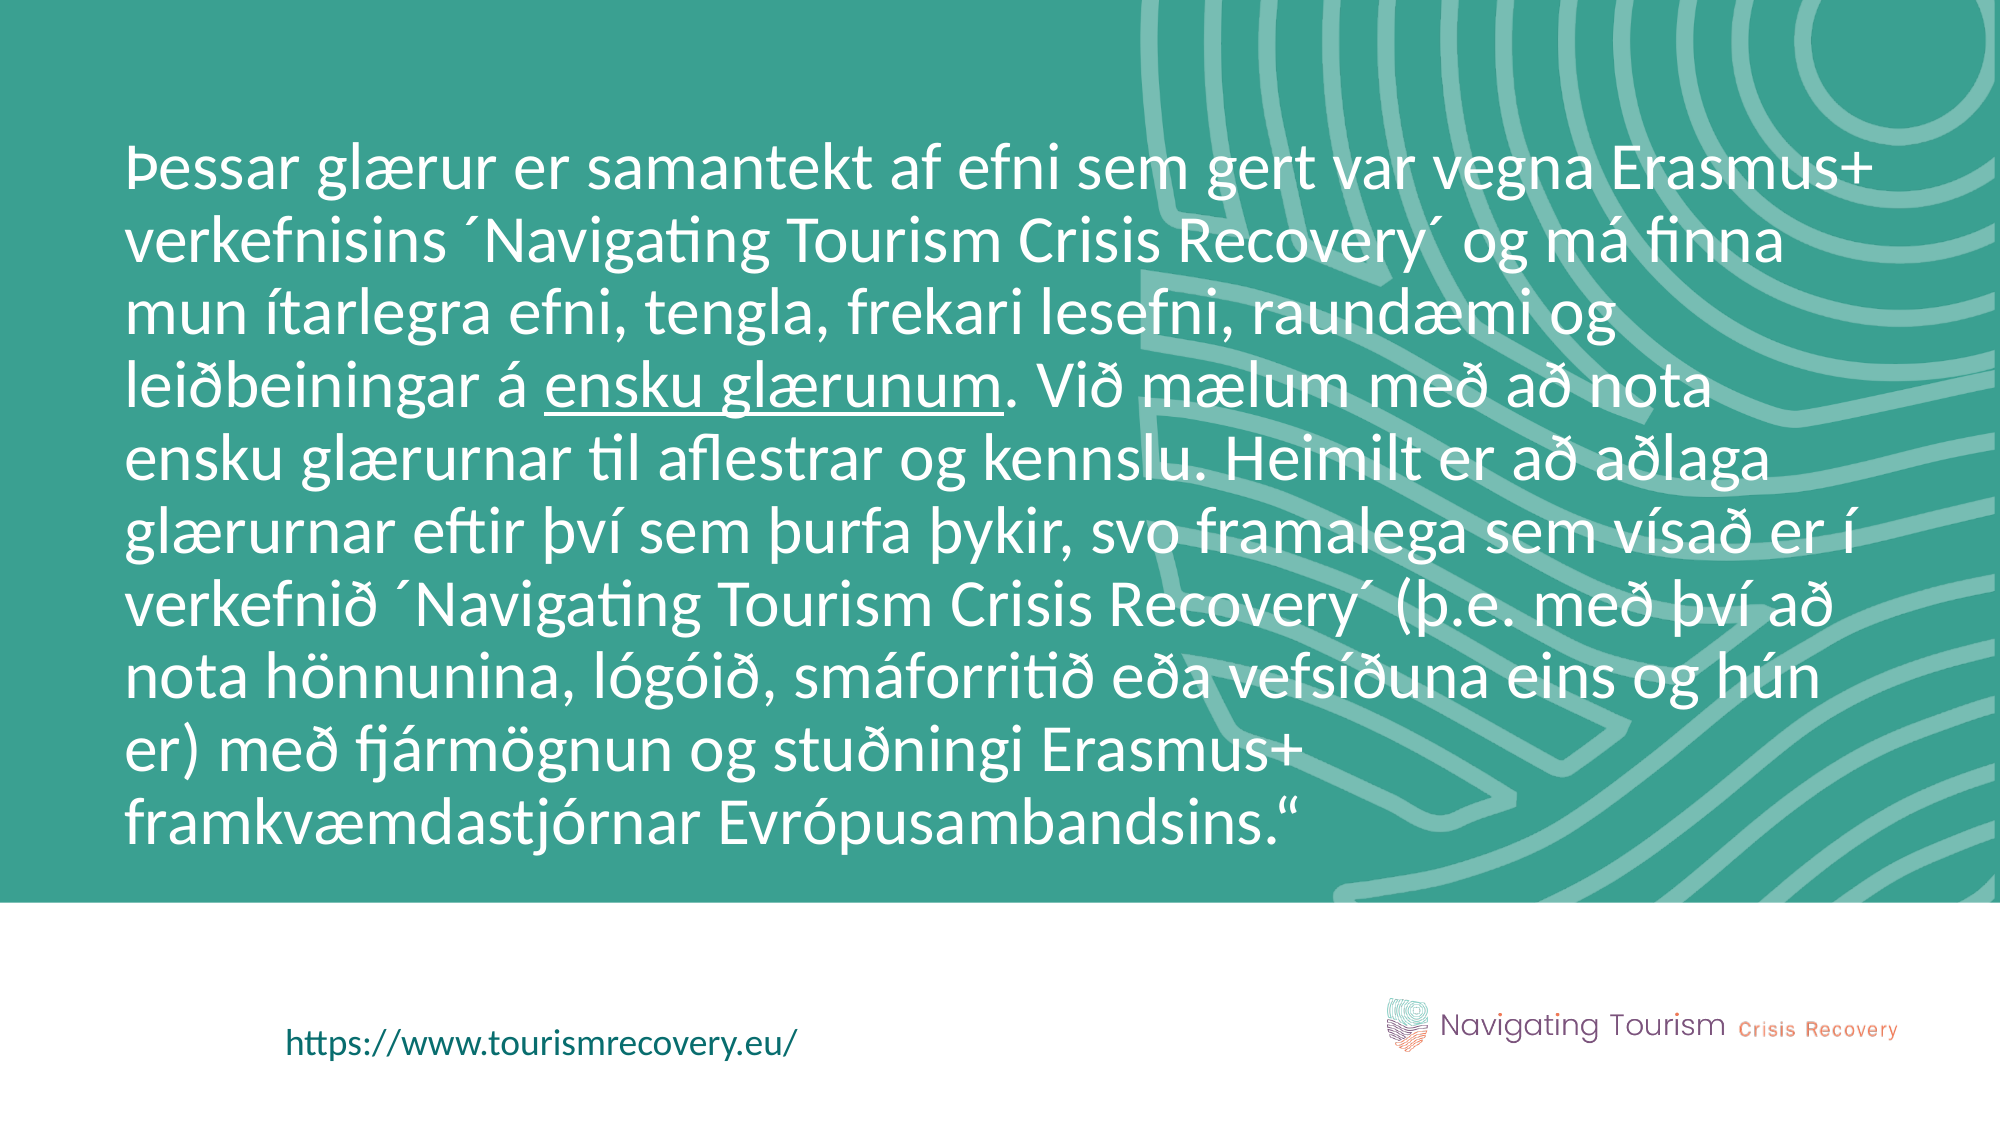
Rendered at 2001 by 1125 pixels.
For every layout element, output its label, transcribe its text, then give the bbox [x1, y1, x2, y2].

picture [1434, 1000, 1899, 1050]
picture [1138, 0, 1995, 903]
list Þessar glærur er samantekt af efni sem gert var vegna Erasmus+ verkefnisins ´Navigating Tourism Crisis Recovery´ og má finna mun ítarlegra efni, tengla, frekari lesefni, raundæmi og leiðbeiningar á ensku glærunum. Við mælum með að nota ensku glærurnar til aflestrar og kennslu. Heimilt er að aðlaga glærurnar eftir því sem þurfa þykir, svo framalega sem vísað er í verkefnið ´Navigating Tourism Crisis Recovery´ (þ.e. með því að nota hönnunina, lógóið, smáforritið eða vefsíðuna eins og hún er) með fjármögnun og stuðningi Erasmus+ framkvæmdastjórnar Evrópusambandsins.“ [109, 123, 1901, 871]
picture [1387, 993, 1433, 1056]
text_box https://www.tourismrecovery.eu/ [270, 1010, 814, 1071]
